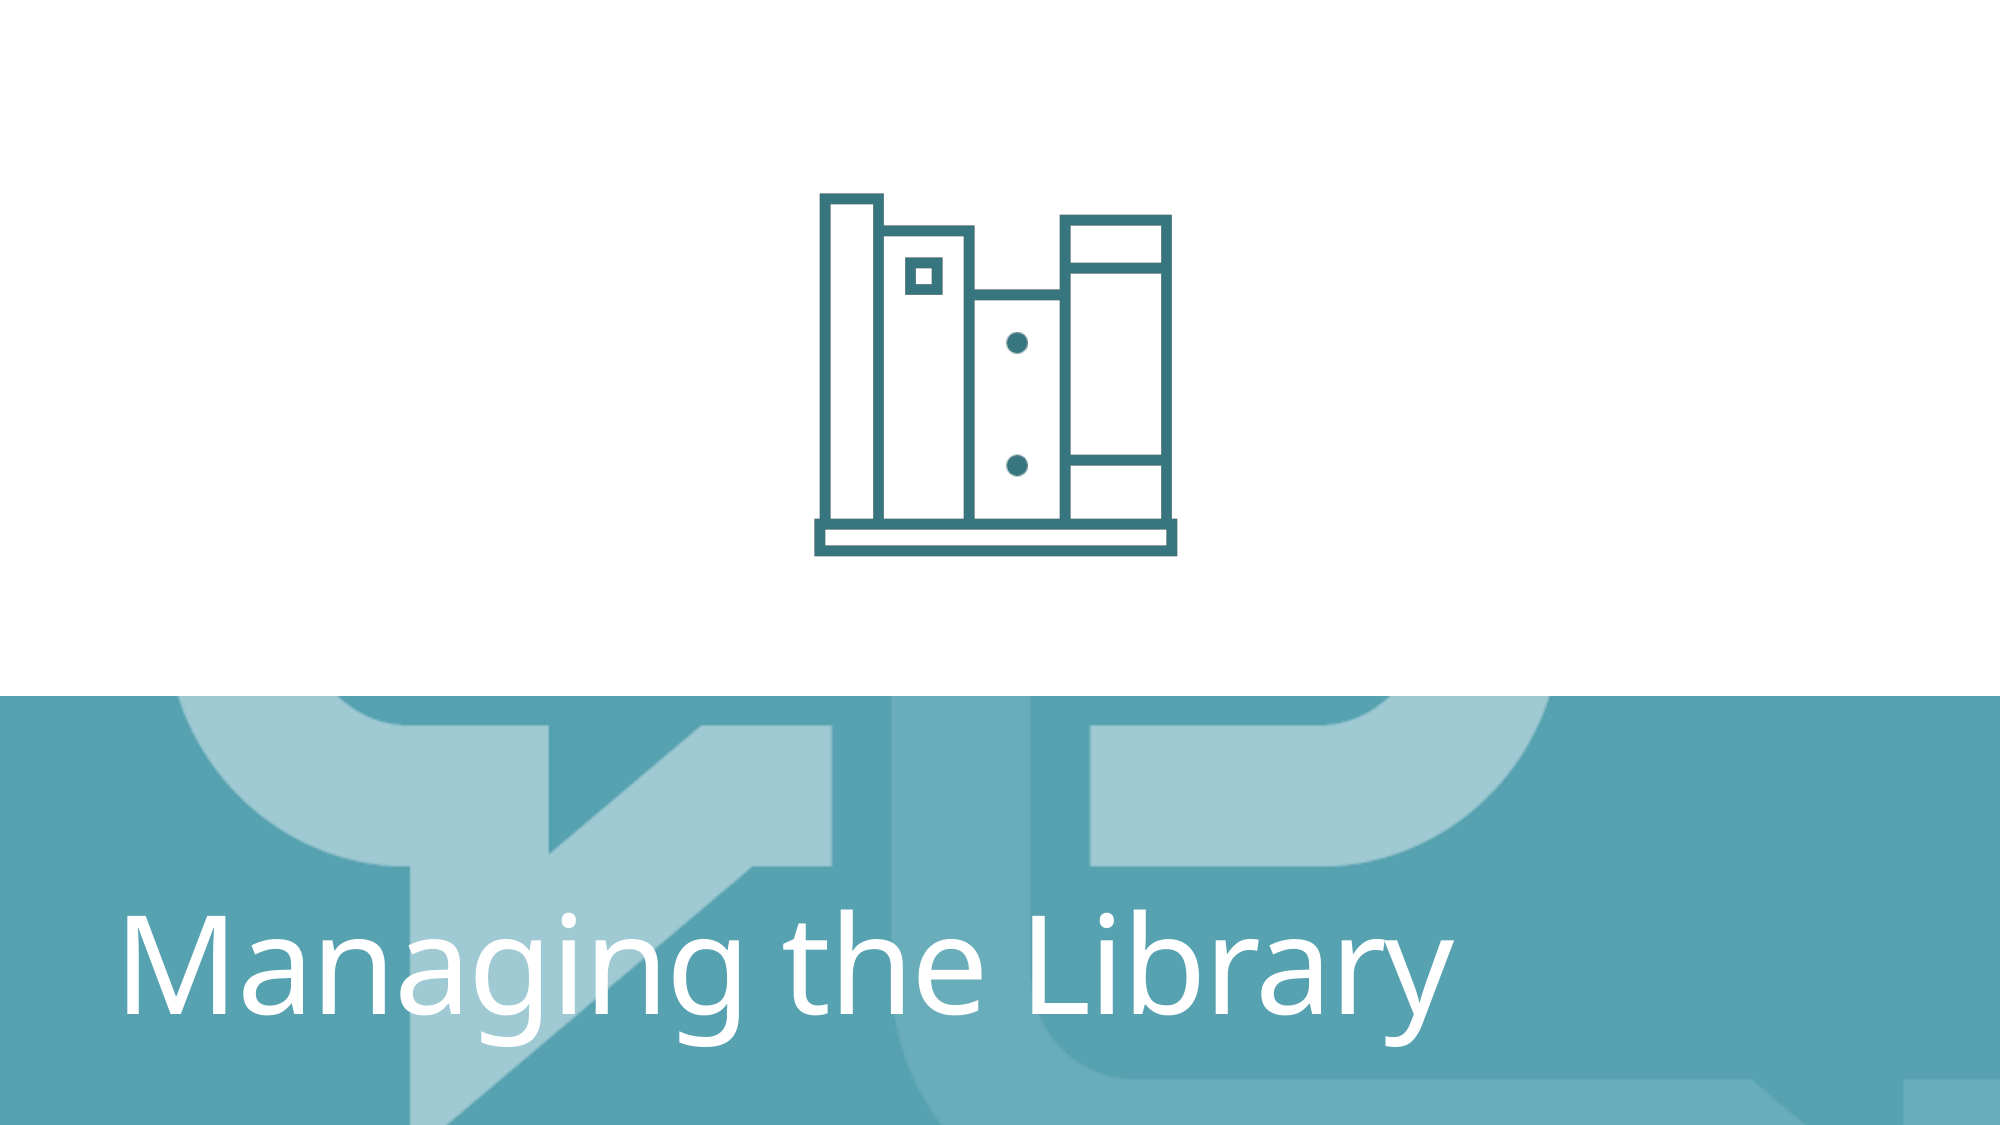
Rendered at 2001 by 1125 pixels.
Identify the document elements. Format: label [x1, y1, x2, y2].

picture [0, 695, 2000, 1125]
picture [740, 119, 1252, 631]
